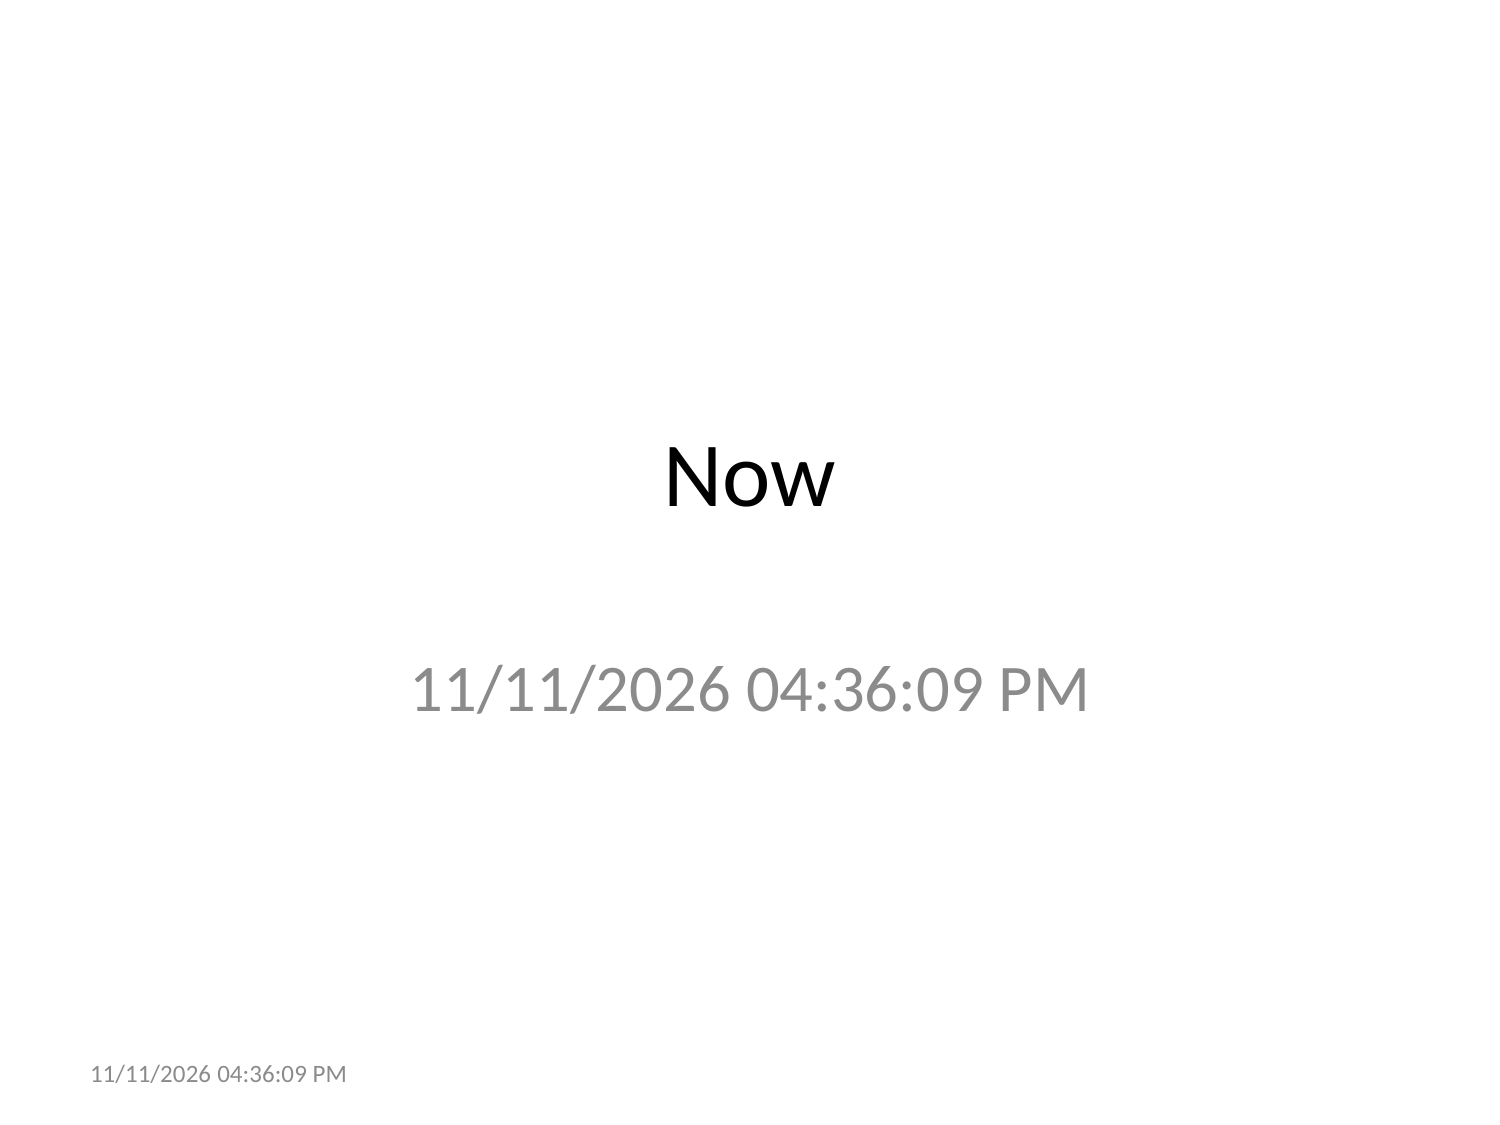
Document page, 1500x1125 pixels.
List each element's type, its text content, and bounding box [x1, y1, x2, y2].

title Now [112, 349, 1388, 591]
subtitle 2011-12-19 10:20:04 AM [225, 637, 1275, 925]
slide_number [75, 1042, 425, 1103]
